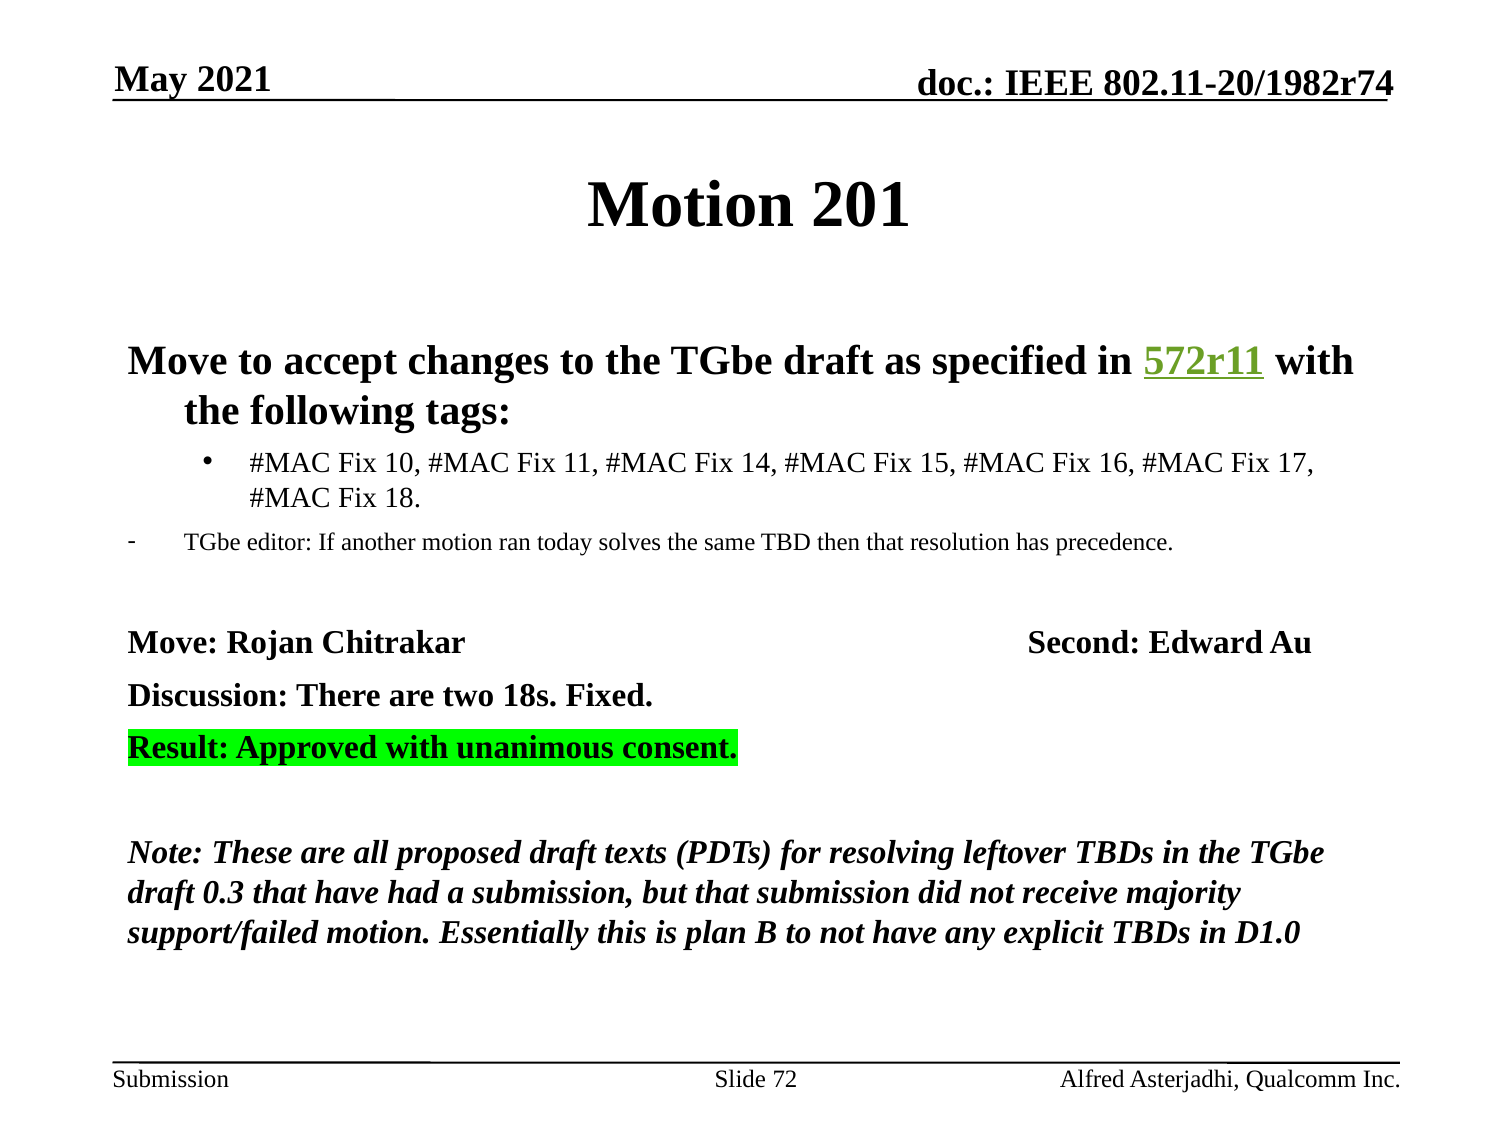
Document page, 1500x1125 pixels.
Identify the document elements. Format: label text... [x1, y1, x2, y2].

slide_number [114, 54, 423, 100]
title Motion 201 [112, 112, 1388, 288]
list Move to accept changes to the TGbe draft as specified in 572r11 with the following tags: #MAC Fix 10, #MAC Fix 11, #MAC Fix 14, #MAC Fix 15, #MAC Fix 16, #MAC Fix 17, #MAC Fix 18. TGbe editor: If another motion ran today solves the same TBD then that resolution has precedence. Move: Rojan Chitrakar Second: Edward Au Discussion: There are two 18s. Fixed. Result: Approved with unanimous consent. Note: These are all proposed draft texts (PDTs) for resolving leftover TBDs in the TGbe draft 0.3 that have had a submission, but that submission did not receive majority support/failed motion. Essentially this is plan B to not have any explicit TBDs in D1.0 [112, 324, 1388, 1000]
footer Alfred Asterjadhi, Qualcomm Inc. [878, 1061, 1402, 1093]
slide_number Slide 72 [712, 1061, 800, 1123]
